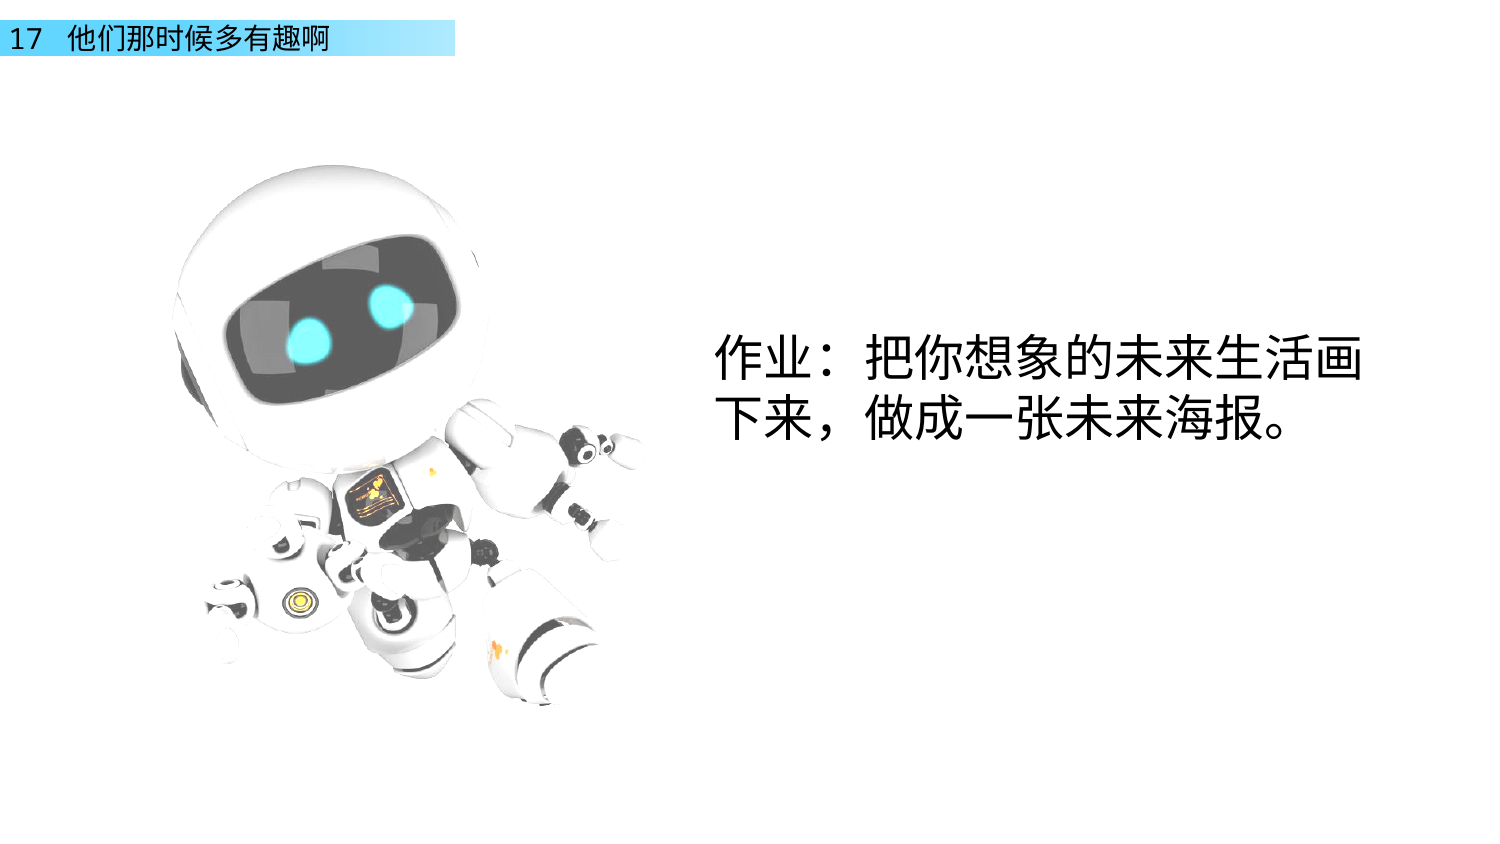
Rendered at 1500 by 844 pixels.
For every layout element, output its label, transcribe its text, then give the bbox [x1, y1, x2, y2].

text_box 作业：把你想象的未来生活画下来，做成一张未来海报。 [712, 330, 1394, 444]
